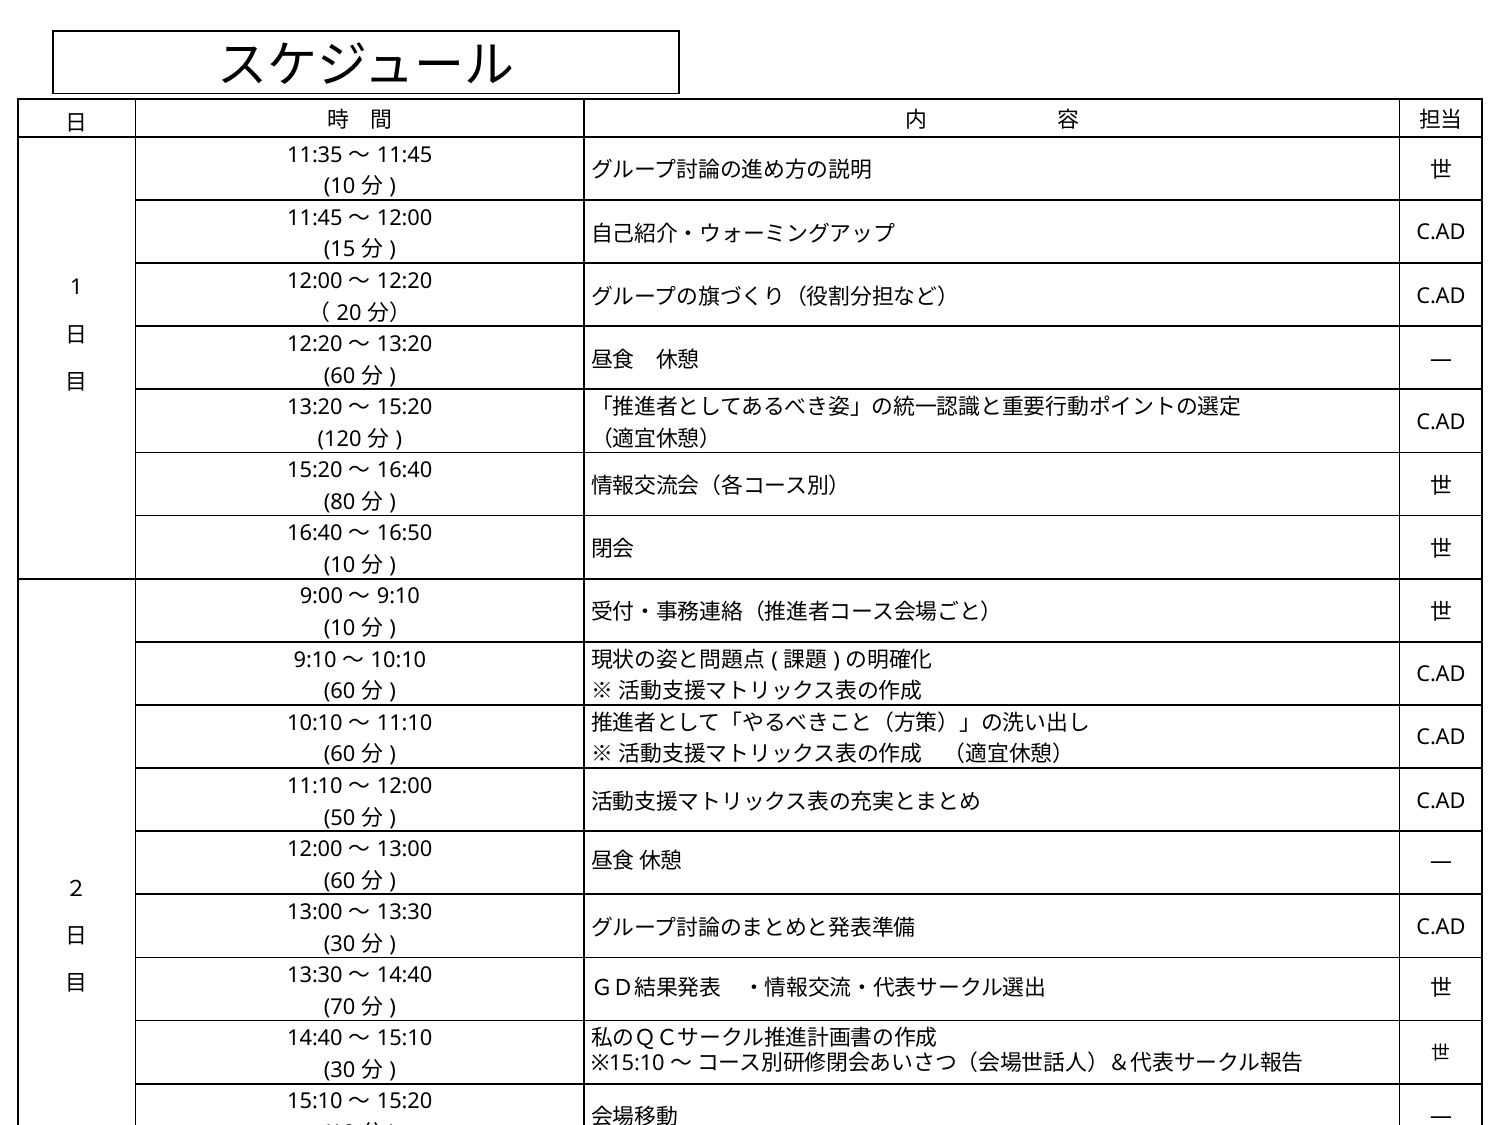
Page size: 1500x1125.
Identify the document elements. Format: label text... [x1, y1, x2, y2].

table_header 日 [19, 100, 135, 136]
table_cell 閉会 [585, 516, 1399, 578]
table_cell 12:00～13:00 (60分) [136, 832, 583, 893]
table_cell 10:10～11:10 (60分) [136, 706, 583, 767]
table_cell 13:30～14:40 (70分) [136, 958, 583, 1020]
table_cell グループの旗づくり（役割分担など） [585, 264, 1399, 325]
table_cell 9:10～10:10 (60分) [136, 643, 583, 704]
table_cell ― [1400, 327, 1481, 388]
table_cell 15:20～16:40 (80分) [136, 453, 583, 515]
table_cell 自己紹介・ウォーミングアップ [585, 201, 1399, 262]
table_cell 世 [1400, 958, 1481, 1020]
table_cell 12:20～13:20 (60分) [136, 327, 583, 388]
table_cell 13:00～13:30 (30分) [136, 895, 583, 957]
table_header 時 間 [136, 100, 583, 136]
table_cell 11:10～12:00 (50分) [136, 769, 583, 830]
table_cell C.AD [1400, 264, 1481, 325]
table_cell 昼食 休憩 [585, 832, 1399, 893]
table_cell 世 [1400, 580, 1481, 641]
table_cell C.AD [1400, 643, 1481, 704]
table_cell 12:00～12:20 （20分） [136, 264, 583, 325]
table_cell 推進者として「やるべきこと（方策）」の洗い出し ※活動支援マトリックス表の作成 （適宜休憩） [585, 706, 1399, 767]
table_cell 現状の姿と問題点(課題)の明確化 ※活動支援マトリックス表の作成 [585, 643, 1399, 704]
table_cell 1 日 目 [19, 138, 135, 516]
table_cell C.AD [1400, 201, 1481, 262]
table_cell C.AD [1400, 706, 1481, 767]
table_cell 世 [1400, 138, 1481, 199]
table_cell 13:20～15:20 (120分) [136, 390, 583, 452]
table_cell グループ討論のまとめと発表準備 [585, 895, 1399, 957]
table_cell 15:10～15:20 (10分) [136, 1085, 583, 1125]
table_cell ― [1400, 1085, 1481, 1125]
text_box スケジュール [53, 30, 680, 94]
table_cell [19, 516, 135, 578]
table_cell 世 [1400, 516, 1481, 578]
table_cell 11:45～12:00 (15分) [136, 201, 583, 262]
table_cell 活動支援マトリックス表の充実とまとめ [585, 769, 1399, 830]
table_cell 9:00～9:10 (10分) [136, 580, 583, 641]
table_header 担当 [1400, 100, 1481, 136]
table_cell 14:40～15:10 (30分) [136, 1021, 583, 1083]
table_cell ２ 日 目 [19, 580, 135, 1125]
table_cell C.AD [1400, 390, 1481, 452]
table_cell 「推進者としてあるべき姿」の統一認識と重要行動ポイントの選定 （適宜休憩） [585, 390, 1399, 452]
table_cell 16:40～16:50 (10分) [136, 516, 583, 578]
table_cell 11:35～11:45 (10分) [136, 138, 583, 199]
table_cell ＧＤ結果発表 ・情報交流・代表サークル選出 [585, 958, 1399, 1020]
table_cell 世 [1400, 1021, 1481, 1083]
table_cell 会場移動 [585, 1085, 1399, 1125]
table_cell グループ討論の進め方の説明 [585, 138, 1399, 199]
table_cell 私のＱＣサークル推進計画書の作成 ※15:10～ コース別研修閉会あいさつ（会場世話人）＆代表サークル報告 [585, 1021, 1399, 1083]
table_cell ― [1400, 832, 1481, 893]
table_cell 情報交流会（各コース別） [585, 453, 1399, 515]
table_cell 世 [1400, 453, 1481, 515]
table_cell 昼食 休憩 [585, 327, 1399, 388]
table_header 内 容 [585, 100, 1399, 136]
table_cell C.AD [1400, 769, 1481, 830]
table_cell 受付・事務連絡（推進者コース会場ごと） [585, 580, 1399, 641]
table_cell C.AD [1400, 895, 1481, 957]
